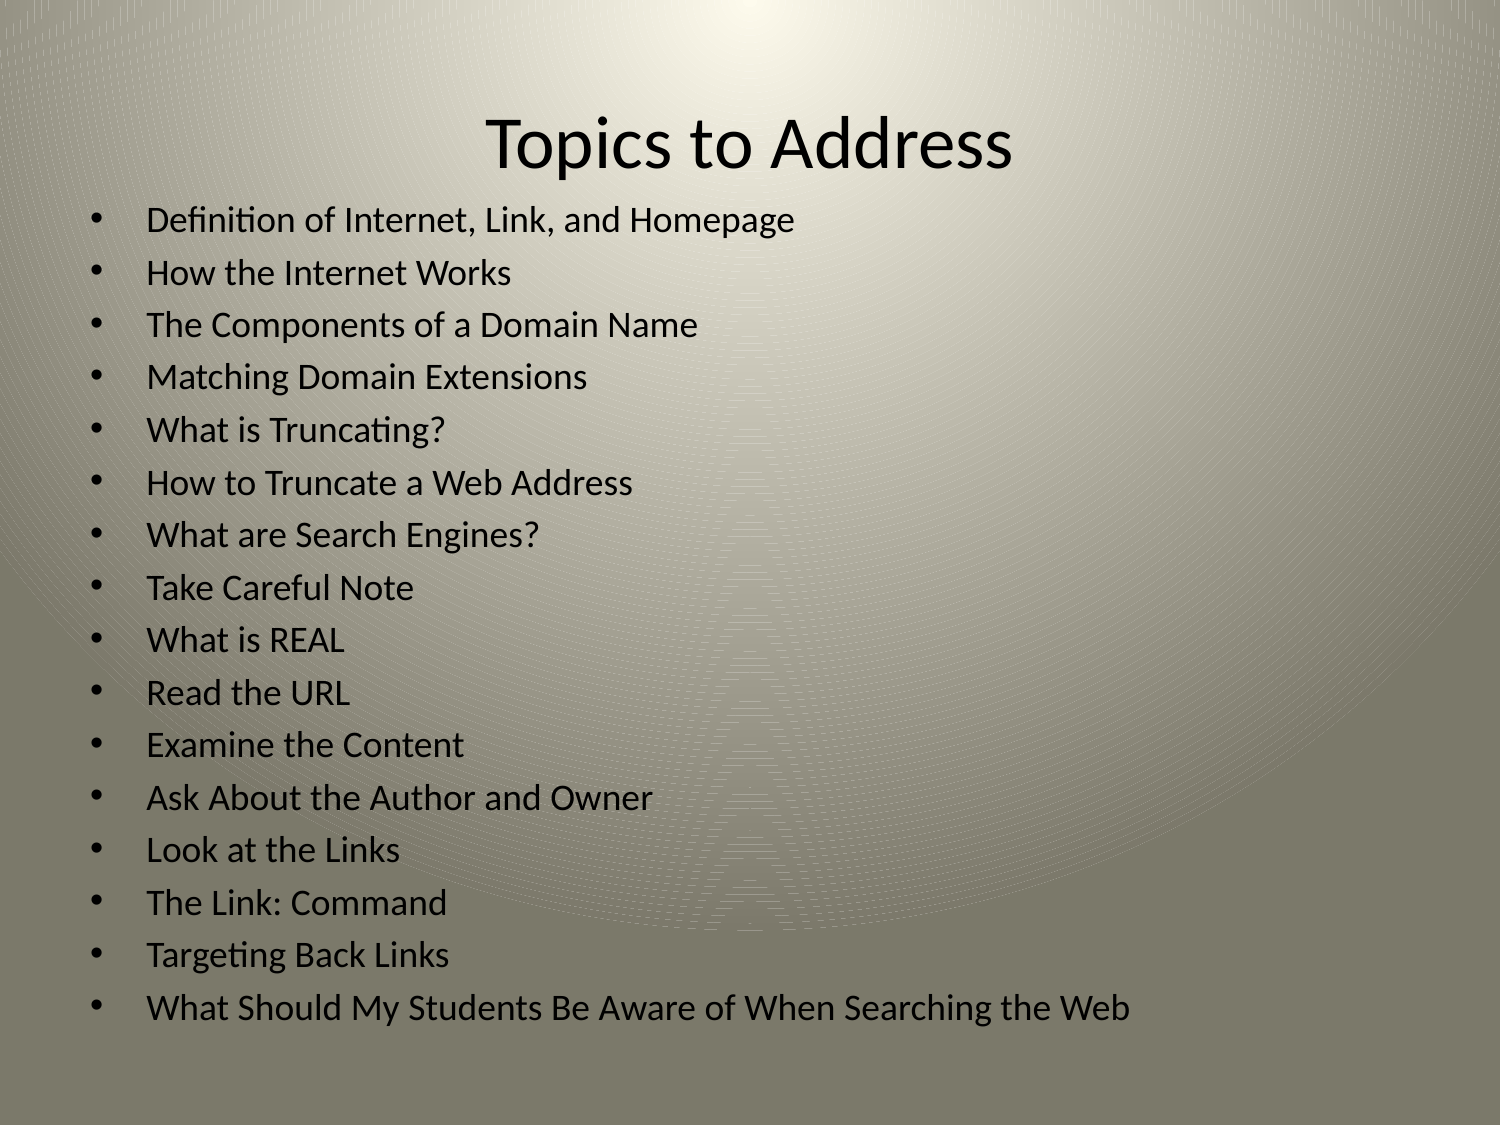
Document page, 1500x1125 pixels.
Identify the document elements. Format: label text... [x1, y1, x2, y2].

title Topics to Address [75, 45, 1425, 187]
text_box [73, 267, 1424, 1011]
list Definition of Internet, Link, and Homepage How the Internet Works The Components of a Domain Name Matching Domain Extensions What is Truncating? How to Truncate a Web Address What are Search Engines? Take Careful Note What is REAL Read the URL Examine the Content Ask About the Author and Owner Look at the Links The Link: Command Targeting Back Links What Should My Students Be Aware of When Searching the Web [75, 187, 1425, 1113]
